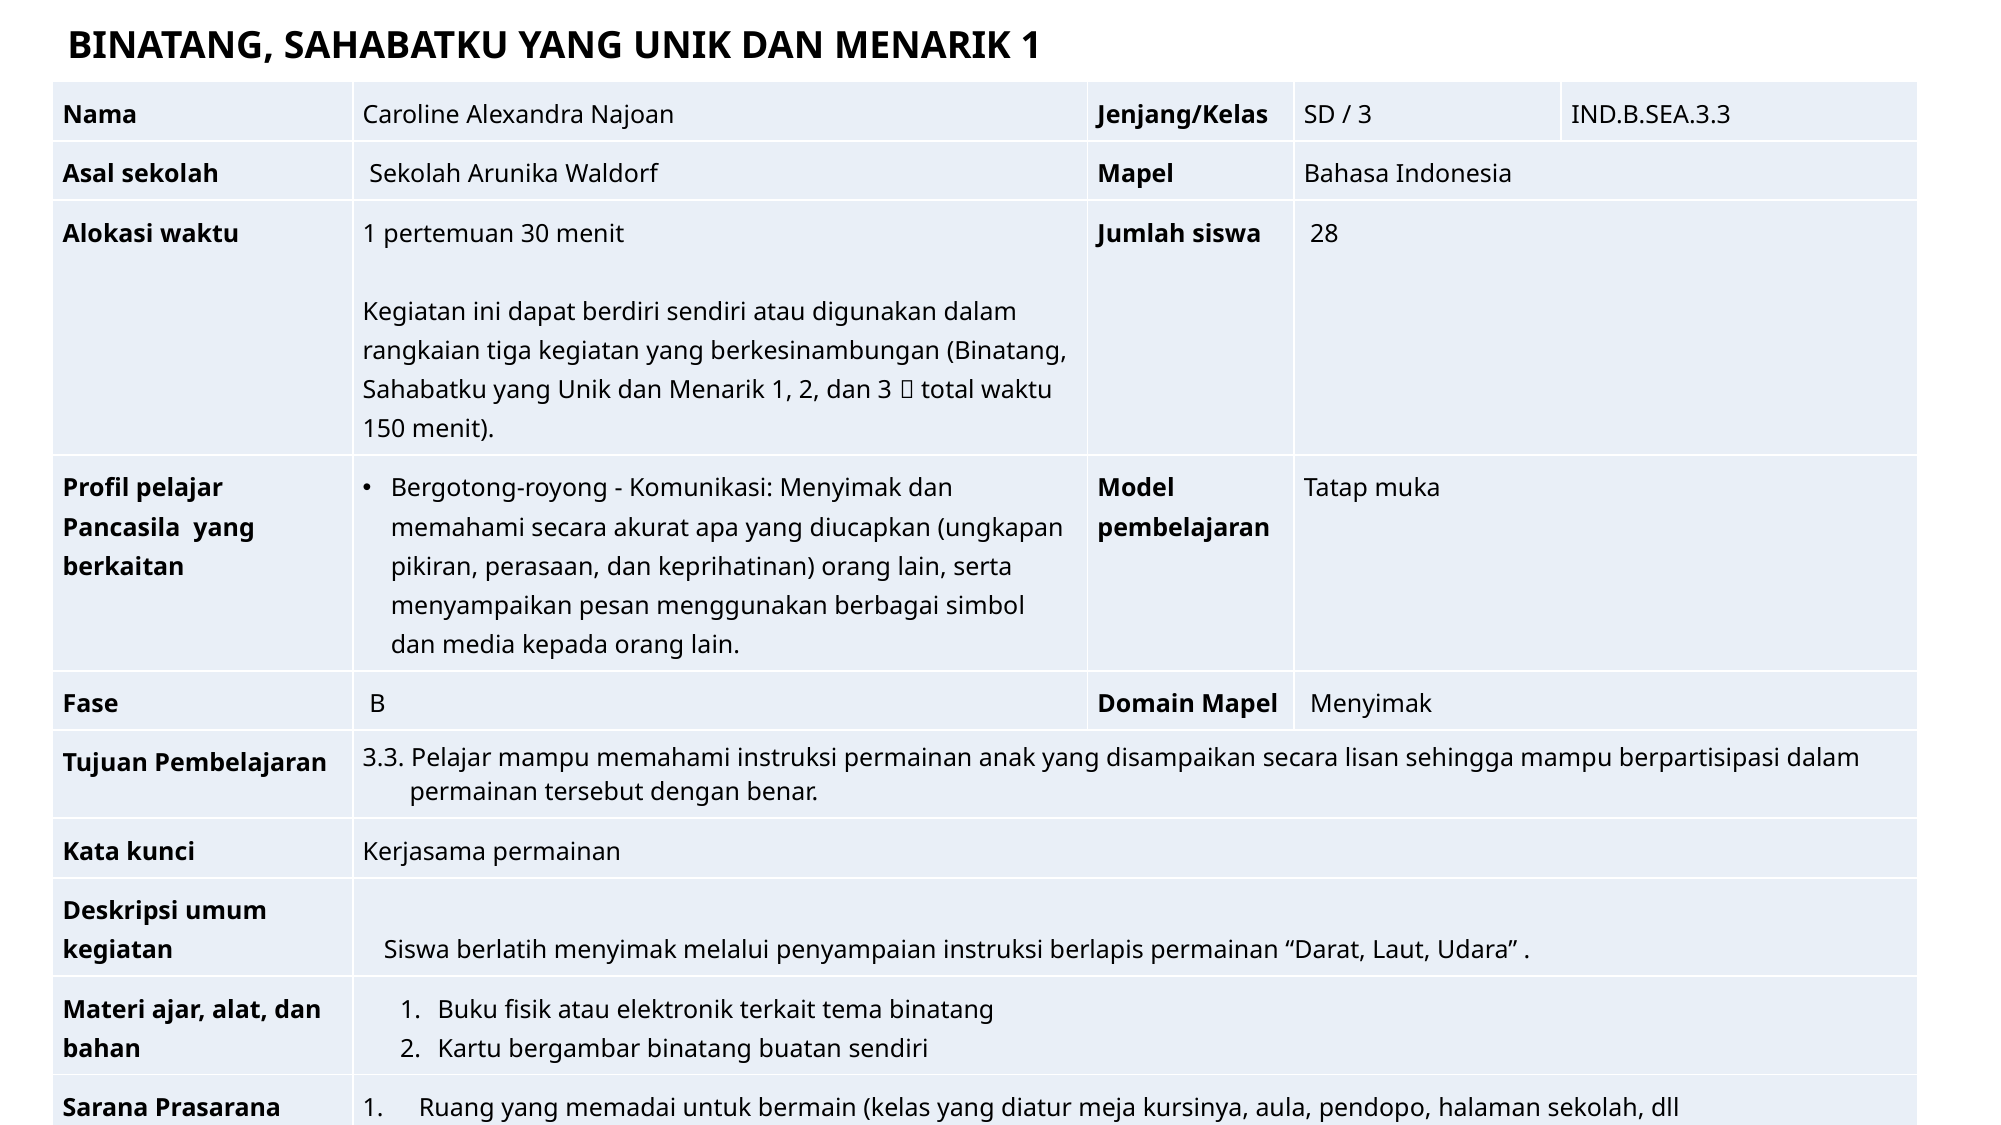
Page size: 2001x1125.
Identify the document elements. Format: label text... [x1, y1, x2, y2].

table_cell B [354, 672, 1087, 729]
table_cell Sekolah Arunika Waldorf [354, 142, 1087, 199]
table_cell Jumlah siswa [1088, 201, 1293, 454]
table_cell Sarana Prasarana [53, 1075, 352, 1125]
table_header Jenjang/Kelas [1088, 82, 1293, 140]
table_cell Model pembelajaran [1088, 456, 1293, 670]
table_cell Asal sekolah [53, 142, 352, 199]
table_cell 28 [1295, 201, 1917, 454]
table_header Caroline Alexandra Najoan [354, 82, 1087, 140]
text_box BINATANG, SAHABATKU YANG UNIK DAN MENARIK 1 [52, 21, 1059, 112]
table_cell Fase [53, 672, 352, 729]
table_cell Ruang yang memadai untuk bermain (kelas yang diatur meja kursinya, aula, pendopo, halaman sekolah, dll [354, 1075, 1917, 1125]
table_cell Deskripsi umum kegiatan [53, 879, 352, 975]
table_cell Bahasa Indonesia [1295, 142, 1917, 199]
table_cell 1 pertemuan 30 menit Kegiatan ini dapat berdiri sendiri atau digunakan dalam rangkaian tiga kegiatan yang berkesinambungan (Binatang, Sahabatku yang Unik dan Menarik 1, 2, dan 3  total waktu 150 menit). [354, 201, 1087, 454]
table_cell Siswa berlatih menyimak melalui penyampaian instruksi berlapis permainan “Darat, Laut, Udara” . [354, 879, 1917, 975]
table_cell Mapel [1088, 142, 1293, 199]
table_cell Buku fisik atau elektronik terkait tema binatang Kartu bergambar binatang buatan sendiri [354, 977, 1917, 1074]
table_cell Kata kunci [53, 819, 352, 877]
table_header IND.B.SEA.3.3 [1562, 82, 1917, 140]
table_cell Materi ajar, alat, dan bahan [53, 977, 352, 1074]
table_cell Domain Mapel [1088, 672, 1293, 729]
table_cell Profil pelajar Pancasila yang berkaitan [53, 456, 352, 670]
table_cell Bergotong-royong - Komunikasi: Menyimak dan memahami secara akurat apa yang diucapkan (ungkapan pikiran, perasaan, dan keprihatinan) orang lain, serta menyampaikan pesan menggunakan berbagai simbol dan media kepada orang lain. [354, 456, 1087, 670]
table_header SD / 3 [1295, 82, 1560, 140]
table_cell 3.3. Pelajar mampu memahami instruksi permainan anak yang disampaikan secara lisan sehingga mampu berpartisipasi dalam permainan tersebut dengan benar. [354, 731, 1917, 817]
table_cell Tatap muka [1295, 456, 1917, 670]
table_cell Kerjasama permainan [354, 819, 1917, 877]
table_cell Tujuan Pembelajaran [53, 731, 352, 817]
table_cell Menyimak [1295, 672, 1917, 729]
table_cell Alokasi waktu [53, 201, 352, 454]
table_header Nama [53, 112, 352, 140]
